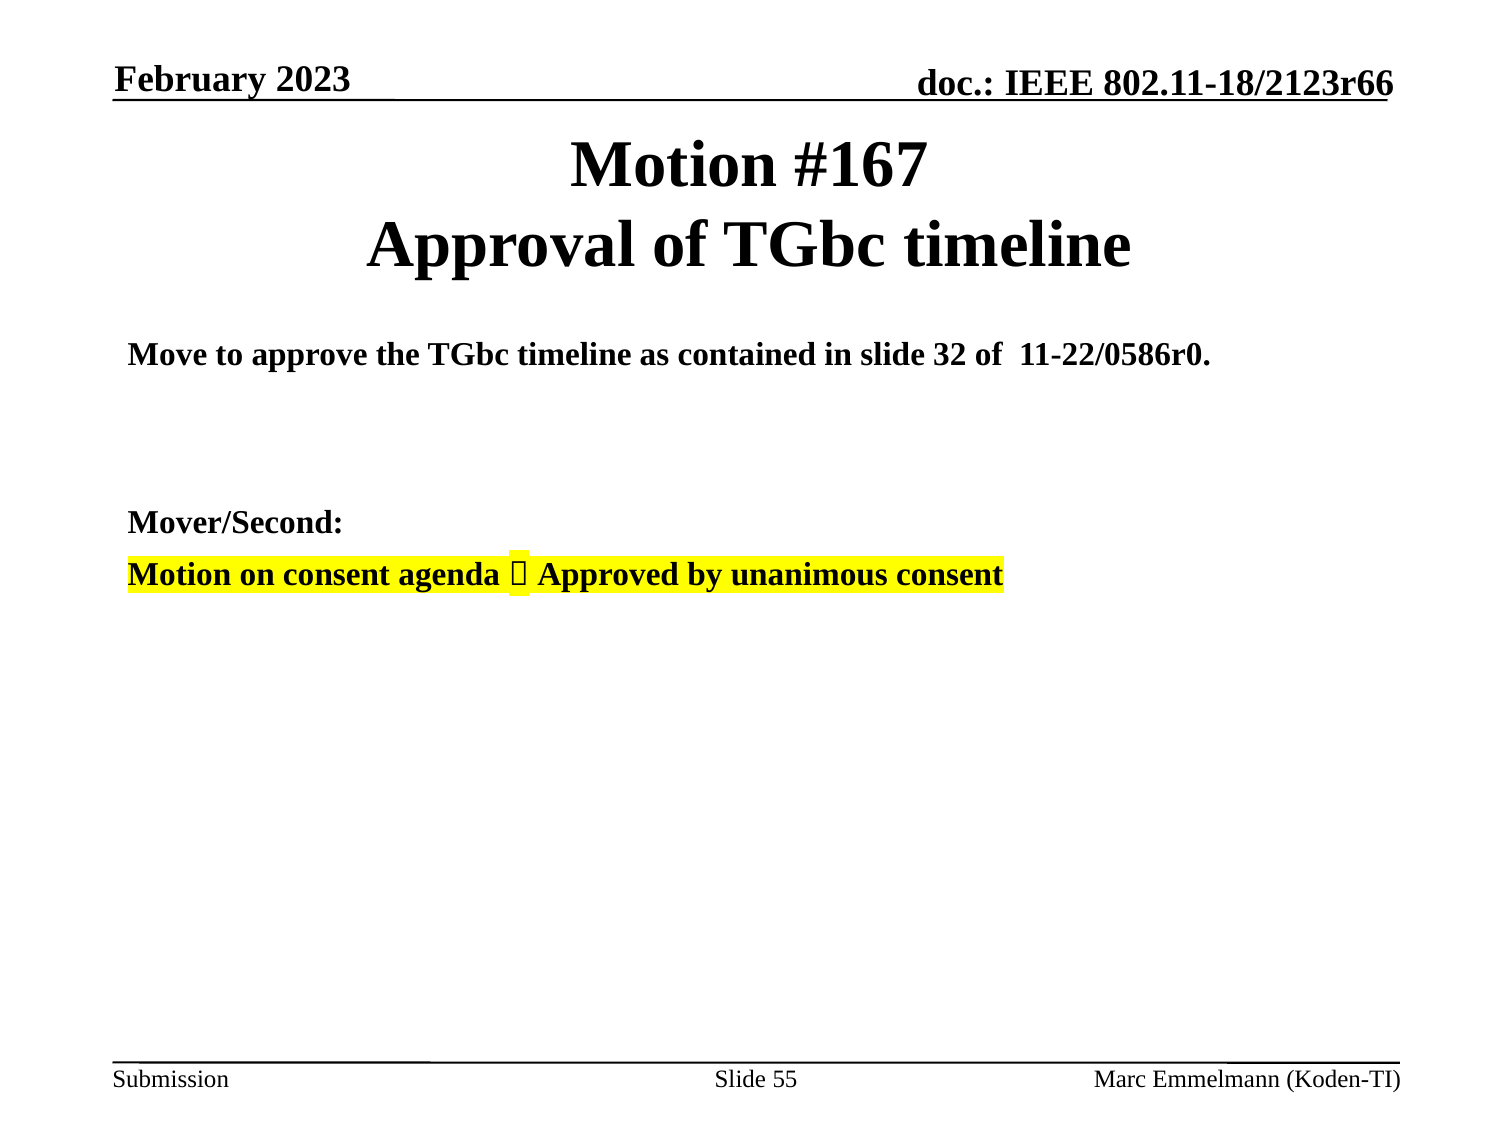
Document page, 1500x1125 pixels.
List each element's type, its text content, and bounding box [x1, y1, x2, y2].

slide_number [114, 54, 423, 100]
footer Marc Emmelmann (Koden-TI) [878, 1061, 1402, 1093]
list Move to approve the TGbc timeline as contained in slide 32 of 11-22/0586r0. Mover/Second: Motion on consent agenda  Approved by unanimous consent [112, 324, 1388, 1000]
slide_number Slide 55 [712, 1061, 800, 1123]
title Motion #167 Approval of TGbc timeline [112, 112, 1388, 288]
